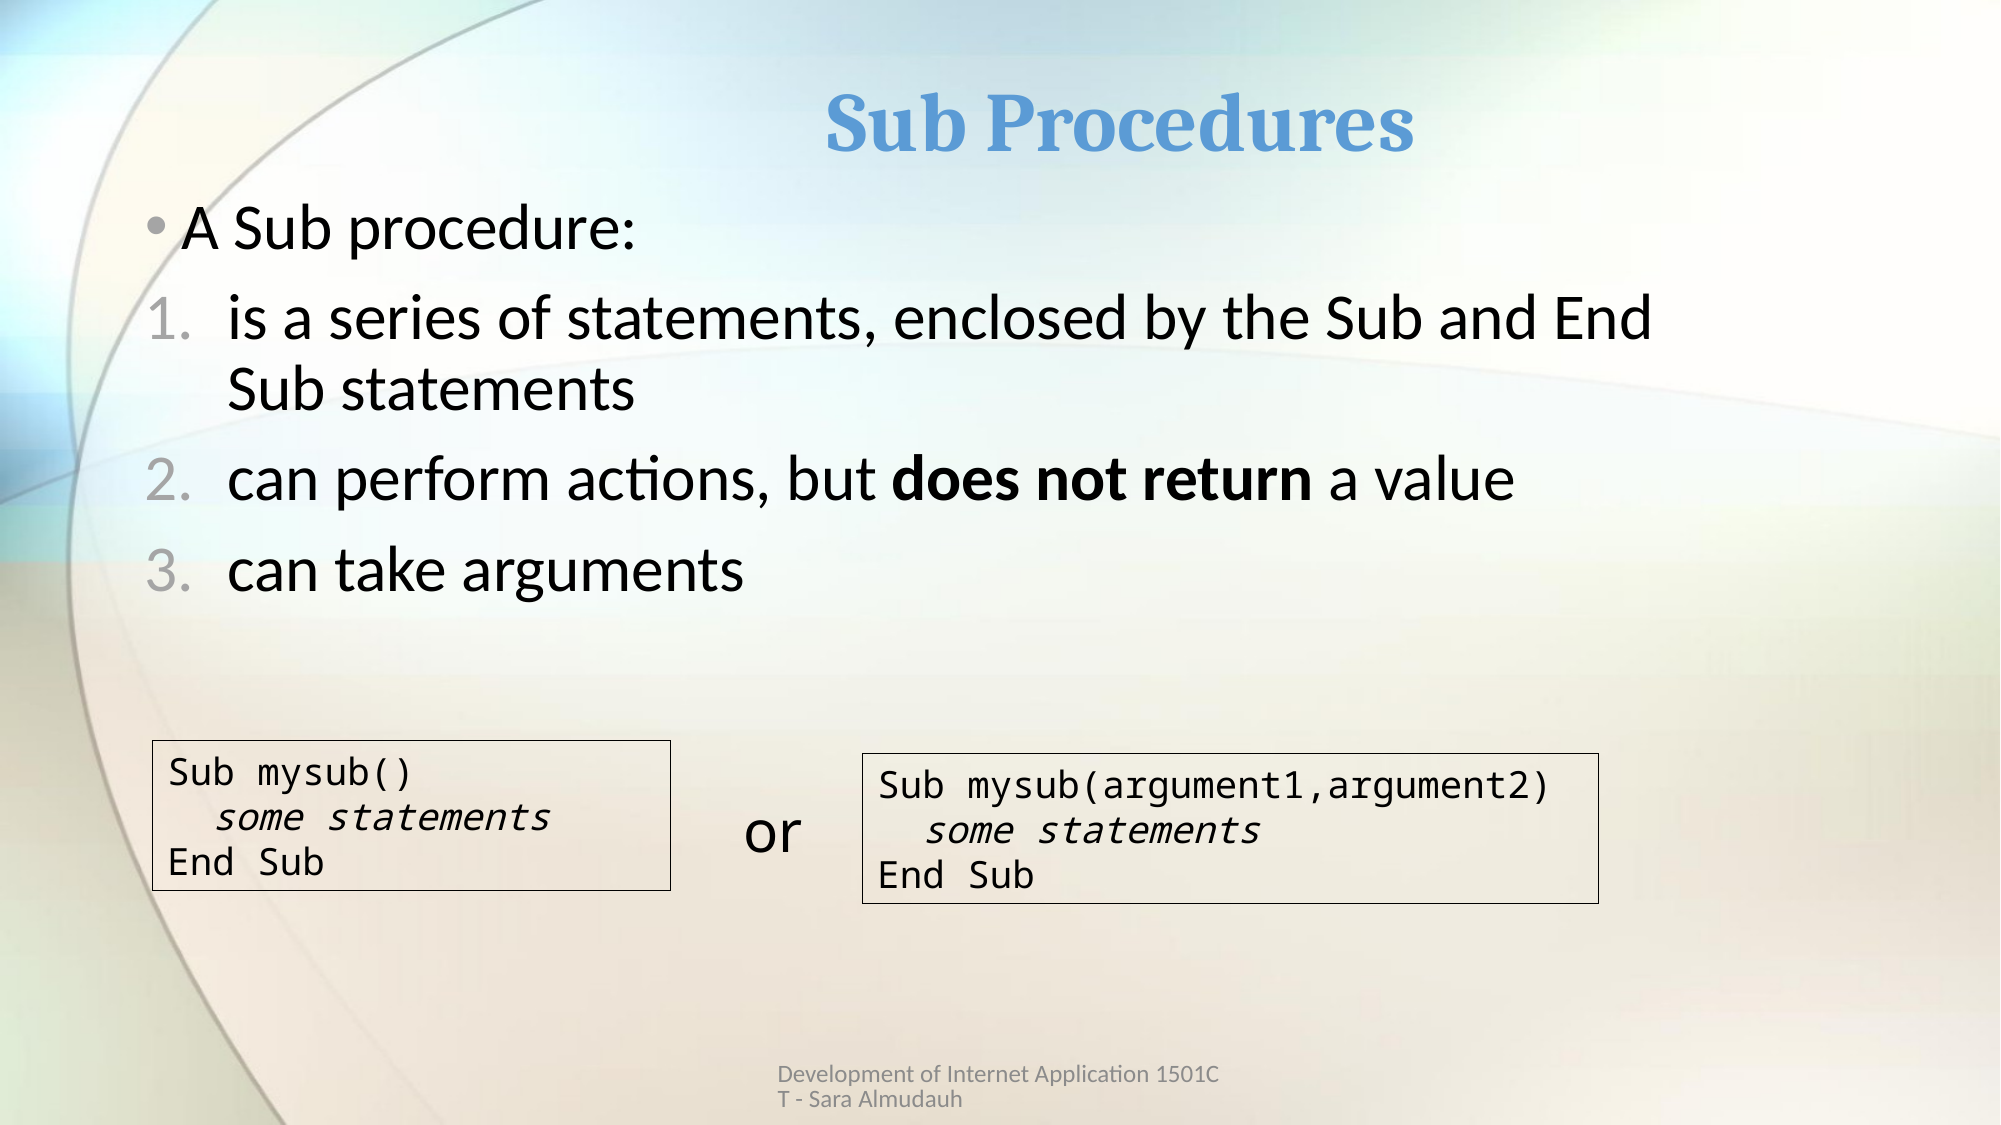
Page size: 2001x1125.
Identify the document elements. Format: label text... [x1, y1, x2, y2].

title Sub Procedures [381, 59, 1863, 278]
text_box Sub mysub() some statements End Sub [152, 740, 671, 891]
text_box Sub mysub(argument1,argument2) some statements End Sub [862, 753, 1599, 904]
picture [0, 0, 2001, 1125]
text_box or [729, 786, 818, 872]
footer Development of Internet Application 1501CT - Sara Almudauh [762, 1042, 1238, 1103]
list A Sub procedure: is a series of statements, enclosed by the Sub and End Sub statements can perform actions, but does not return a value can take arguments [129, 185, 1736, 615]
